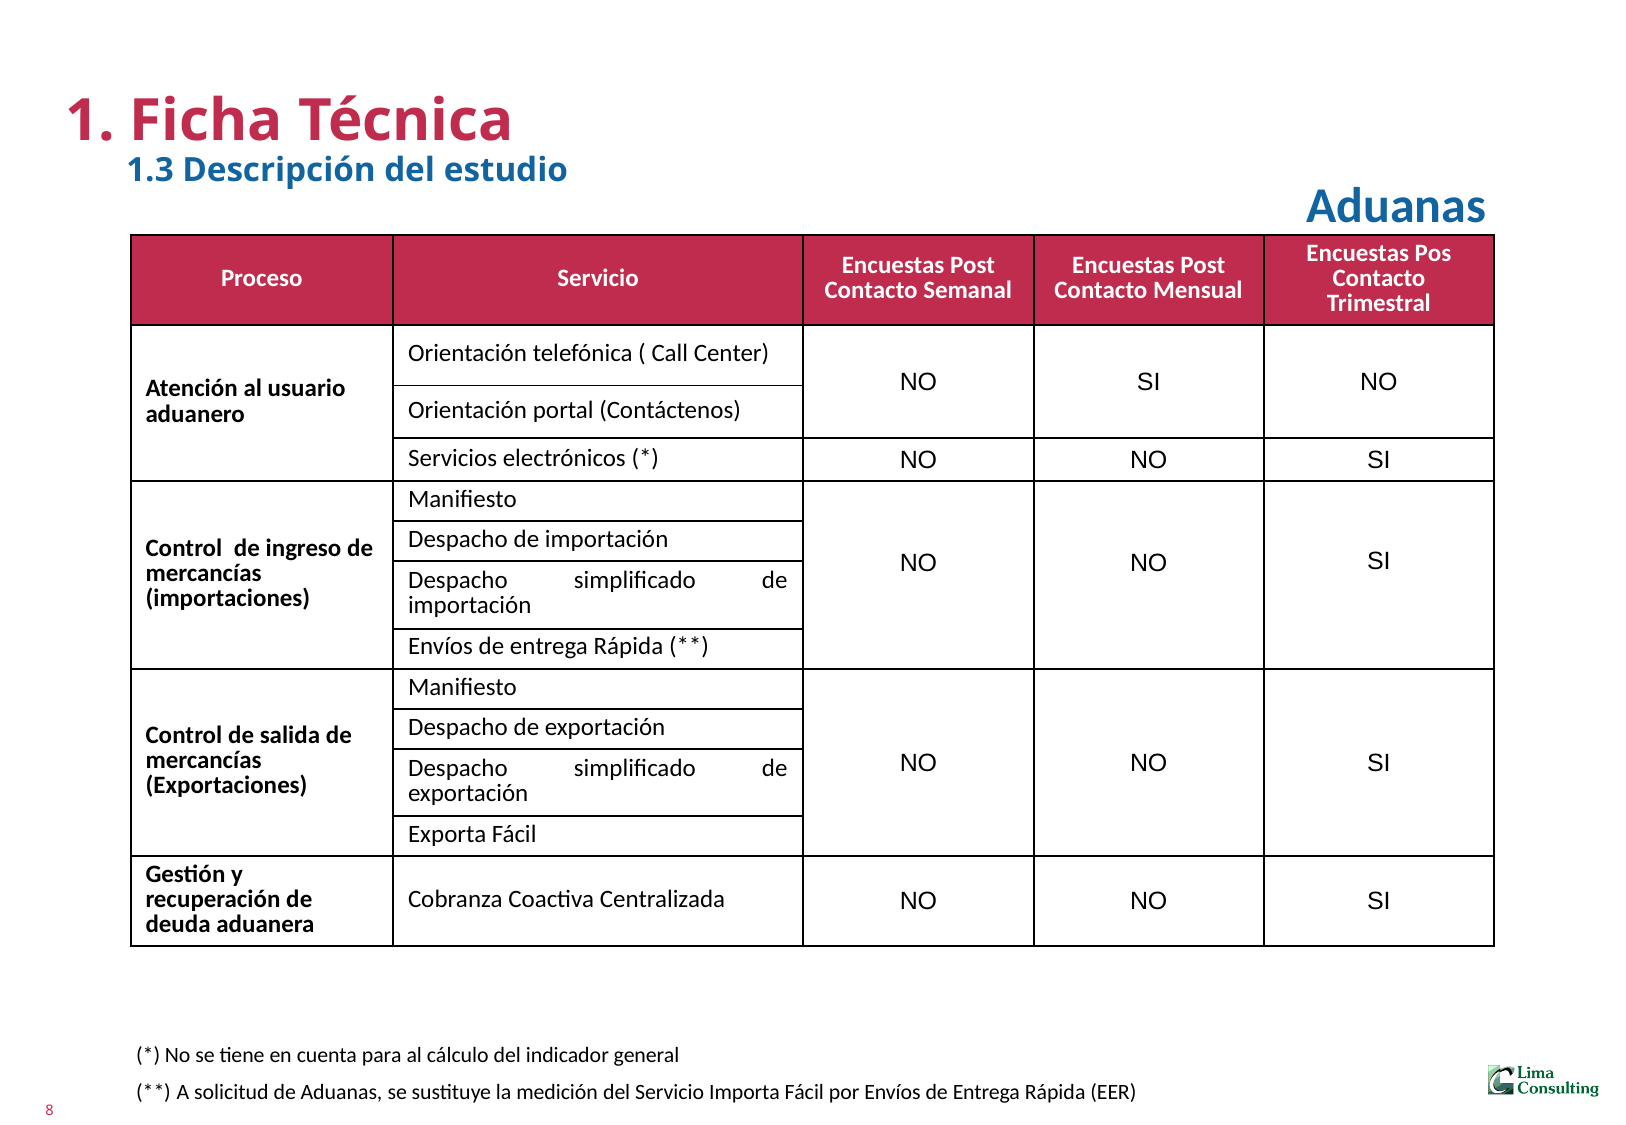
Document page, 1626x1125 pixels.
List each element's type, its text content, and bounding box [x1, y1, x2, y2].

table_cell Manifiesto [394, 482, 802, 520]
table_cell SI [1265, 439, 1493, 480]
text_box Aduanas [1291, 164, 1502, 240]
table_cell NO [804, 670, 1033, 855]
table_cell Cobranza Coactiva Centralizada [394, 857, 802, 945]
table_cell NO [1035, 439, 1263, 480]
table_cell Orientación portal (Contáctenos) [394, 386, 802, 437]
table_cell Orientación telefónica ( Call Center) [394, 326, 802, 385]
table_cell NO [1035, 857, 1263, 945]
table_header Servicio [394, 236, 802, 324]
table_cell Despacho simplificado de importación [394, 562, 802, 628]
picture [1504, 1065, 1599, 1097]
table_cell Envíos de entrega Rápida (**) [394, 630, 802, 668]
table_cell NO [804, 326, 1033, 437]
table_cell Manifiesto [394, 670, 802, 708]
table_cell Despacho simplificado de exportación [394, 750, 802, 815]
table_cell Despacho de importación [394, 522, 802, 560]
table_cell Control de salida de mercancías (Exportaciones) [132, 670, 392, 855]
table_cell SI [1265, 857, 1493, 945]
table_cell NO [1265, 326, 1493, 437]
table_header Encuestas Post Contacto Semanal [804, 236, 1033, 324]
table_cell NO [1035, 670, 1263, 855]
table_header Proceso [132, 236, 392, 324]
table_cell SI [1265, 670, 1493, 855]
title 1. Ficha Técnica 1.3 Descripción del estudio [50, 59, 1599, 219]
table_cell NO [1035, 482, 1263, 668]
table_header Encuestas Post Contacto Mensual [1035, 236, 1263, 324]
table_cell Atención al usuario aduanero [132, 326, 392, 480]
table_header Encuestas Pos Contacto Trimestral [1265, 236, 1493, 324]
table_cell SI [1035, 326, 1263, 437]
table_cell Servicios electrónicos (*) [394, 439, 802, 480]
table_cell NO [804, 482, 1033, 668]
table_cell SI [1265, 482, 1493, 668]
table_cell Gestión y recuperación de deuda aduanera [132, 857, 392, 945]
table_cell NO [804, 439, 1033, 480]
table_cell Despacho de exportación [394, 710, 802, 748]
text_box (*) No se tiene en cuenta para al cálculo del indicador general (**) A solicitud de Aduanas, se sustituye la medición del Servicio Importa Fácil por Envíos de Entrega Rápida (EER) [121, 1033, 1504, 1112]
table_cell NO [804, 857, 1033, 945]
table_cell Control de ingreso de mercancías (importaciones) [132, 482, 392, 668]
table_cell Exporta Fácil [394, 817, 802, 855]
